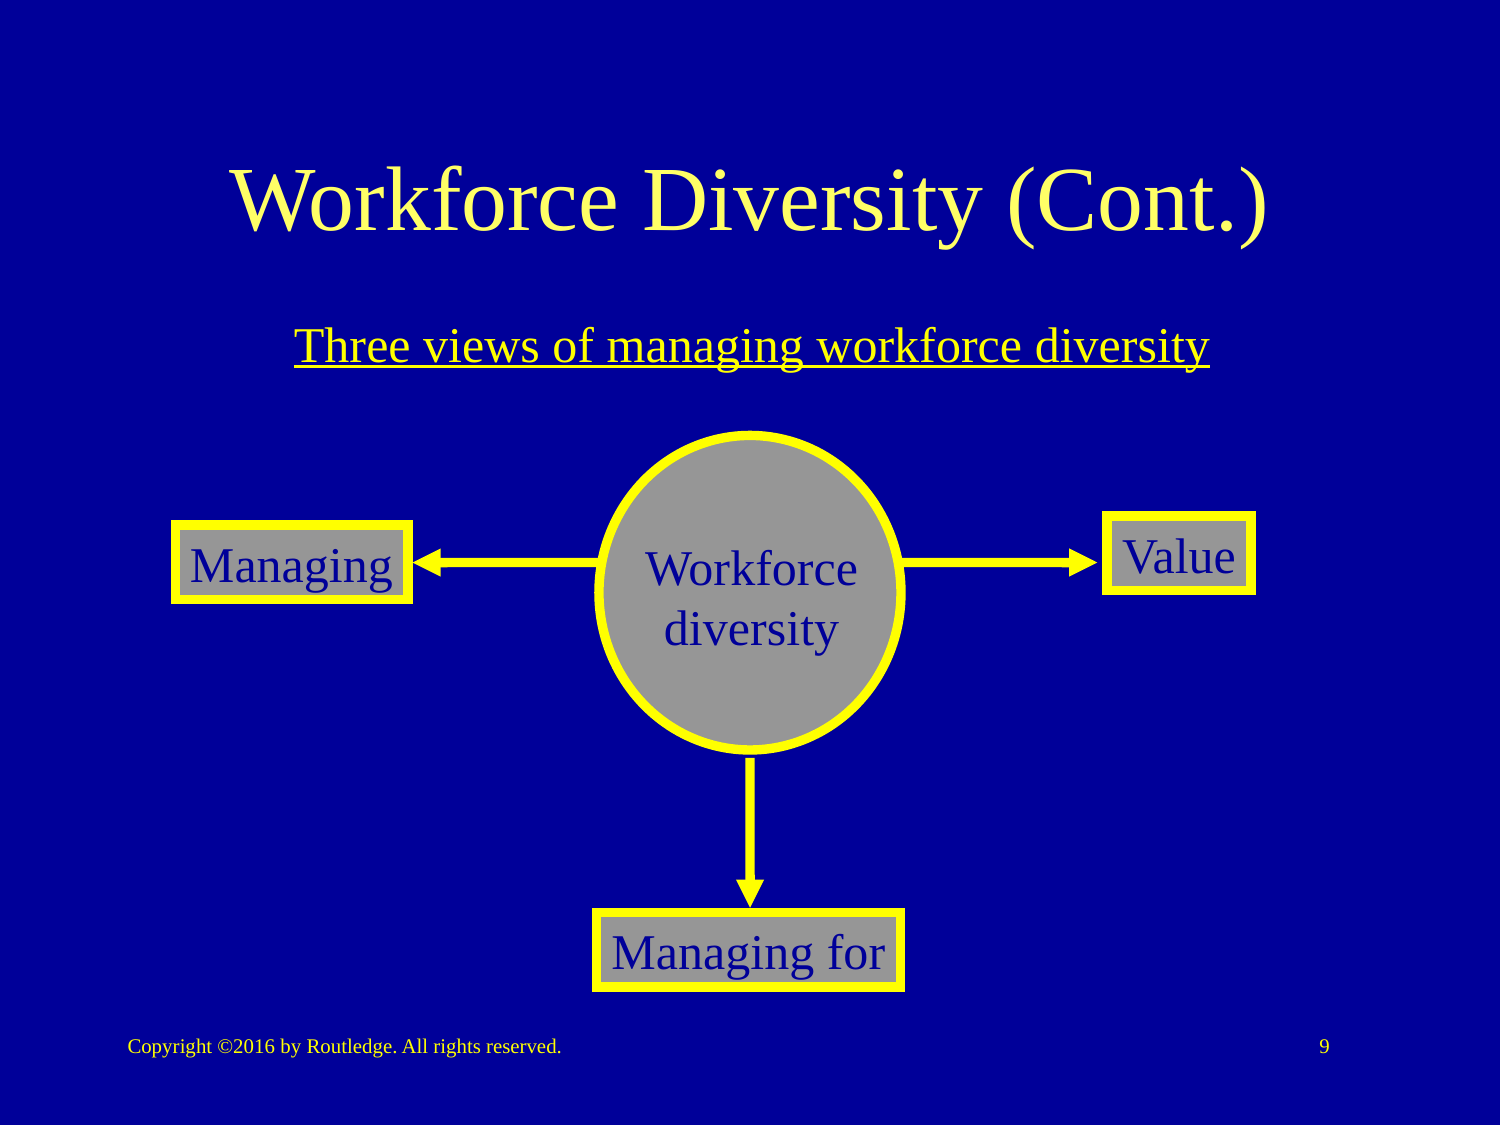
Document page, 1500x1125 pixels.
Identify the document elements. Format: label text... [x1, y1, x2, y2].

text_box [899, 556, 1098, 569]
text_box Managing [175, 524, 409, 600]
text_box [412, 556, 601, 569]
footer Copyright ©2016 by Routledge. All rights reserved. [111, 1024, 1267, 1101]
text_box [598, 435, 902, 751]
text_box Value [1107, 516, 1251, 591]
title Workforce Diversity (Cont.) [112, 99, 1388, 288]
text_box [743, 757, 757, 908]
slide_number 9 [1303, 1024, 1388, 1101]
text_box Managing for [596, 912, 901, 987]
text_box Workforce diversity [630, 528, 874, 663]
text_box Three views of managing workforce diversity [279, 304, 1226, 380]
